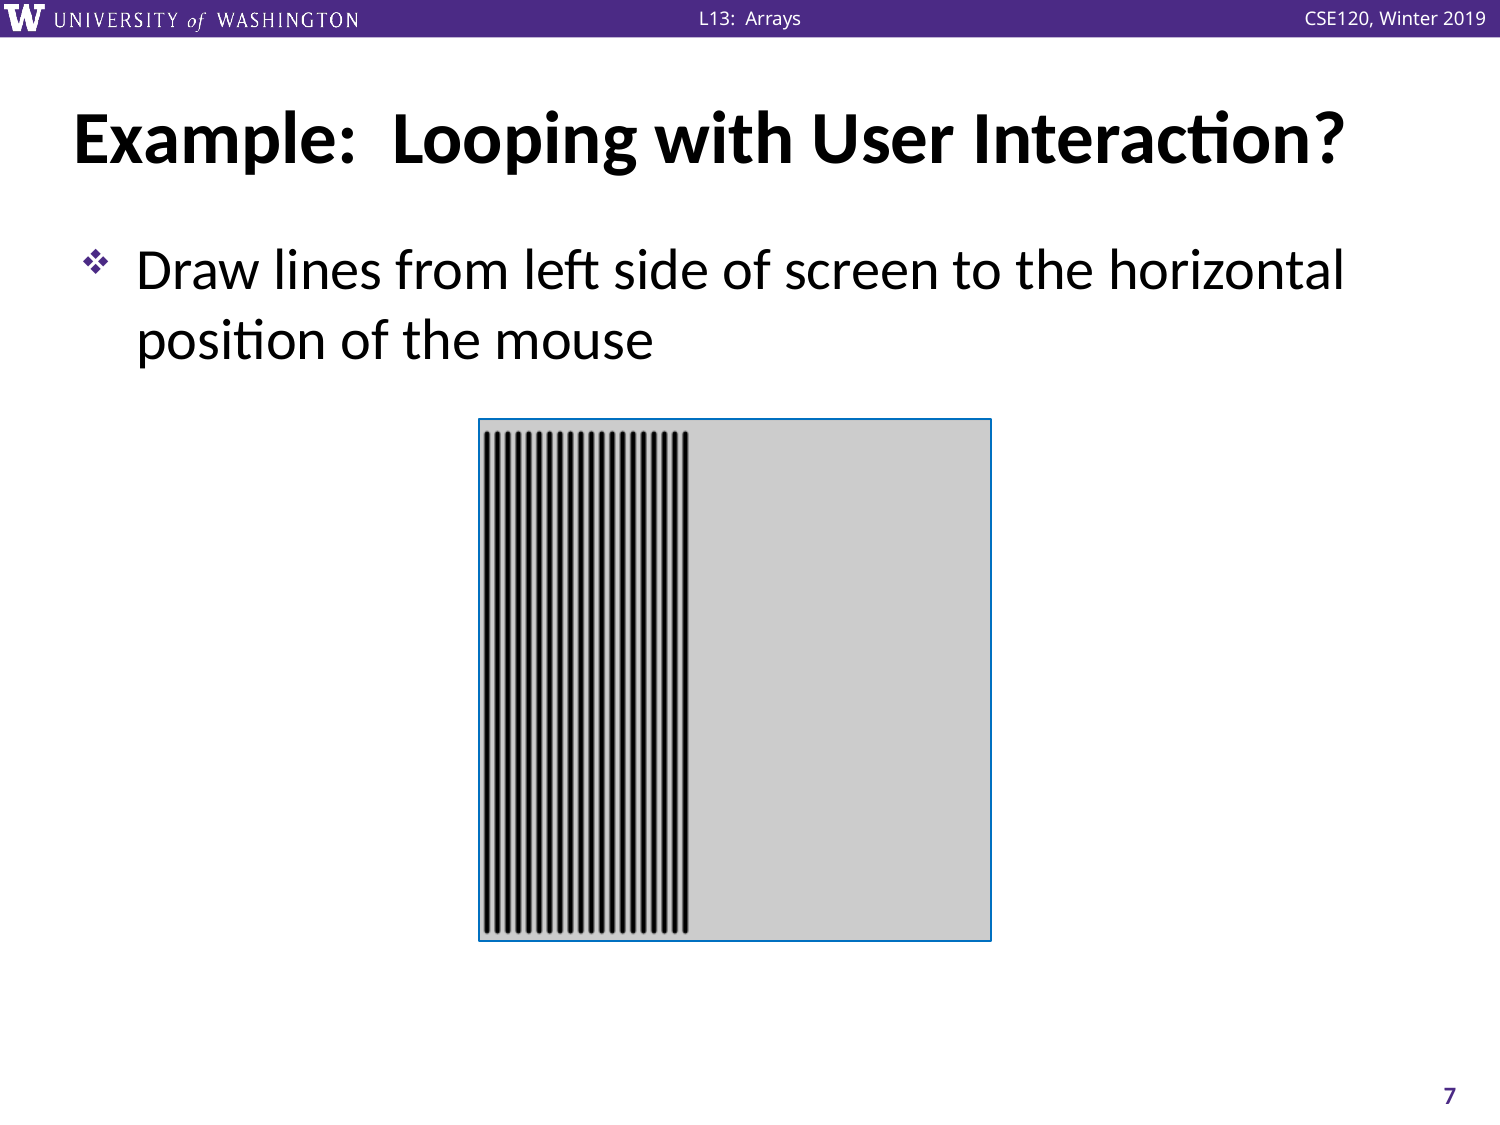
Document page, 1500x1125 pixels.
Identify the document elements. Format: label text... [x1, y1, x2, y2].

list Draw lines from left side of screen to the horizontal position of the mouse [64, 223, 1438, 1040]
picture [479, 419, 991, 941]
picture [4, 4, 358, 32]
slide_number 7 [1400, 1065, 1500, 1125]
title Example: Looping with User Interaction? [58, 71, 1438, 197]
